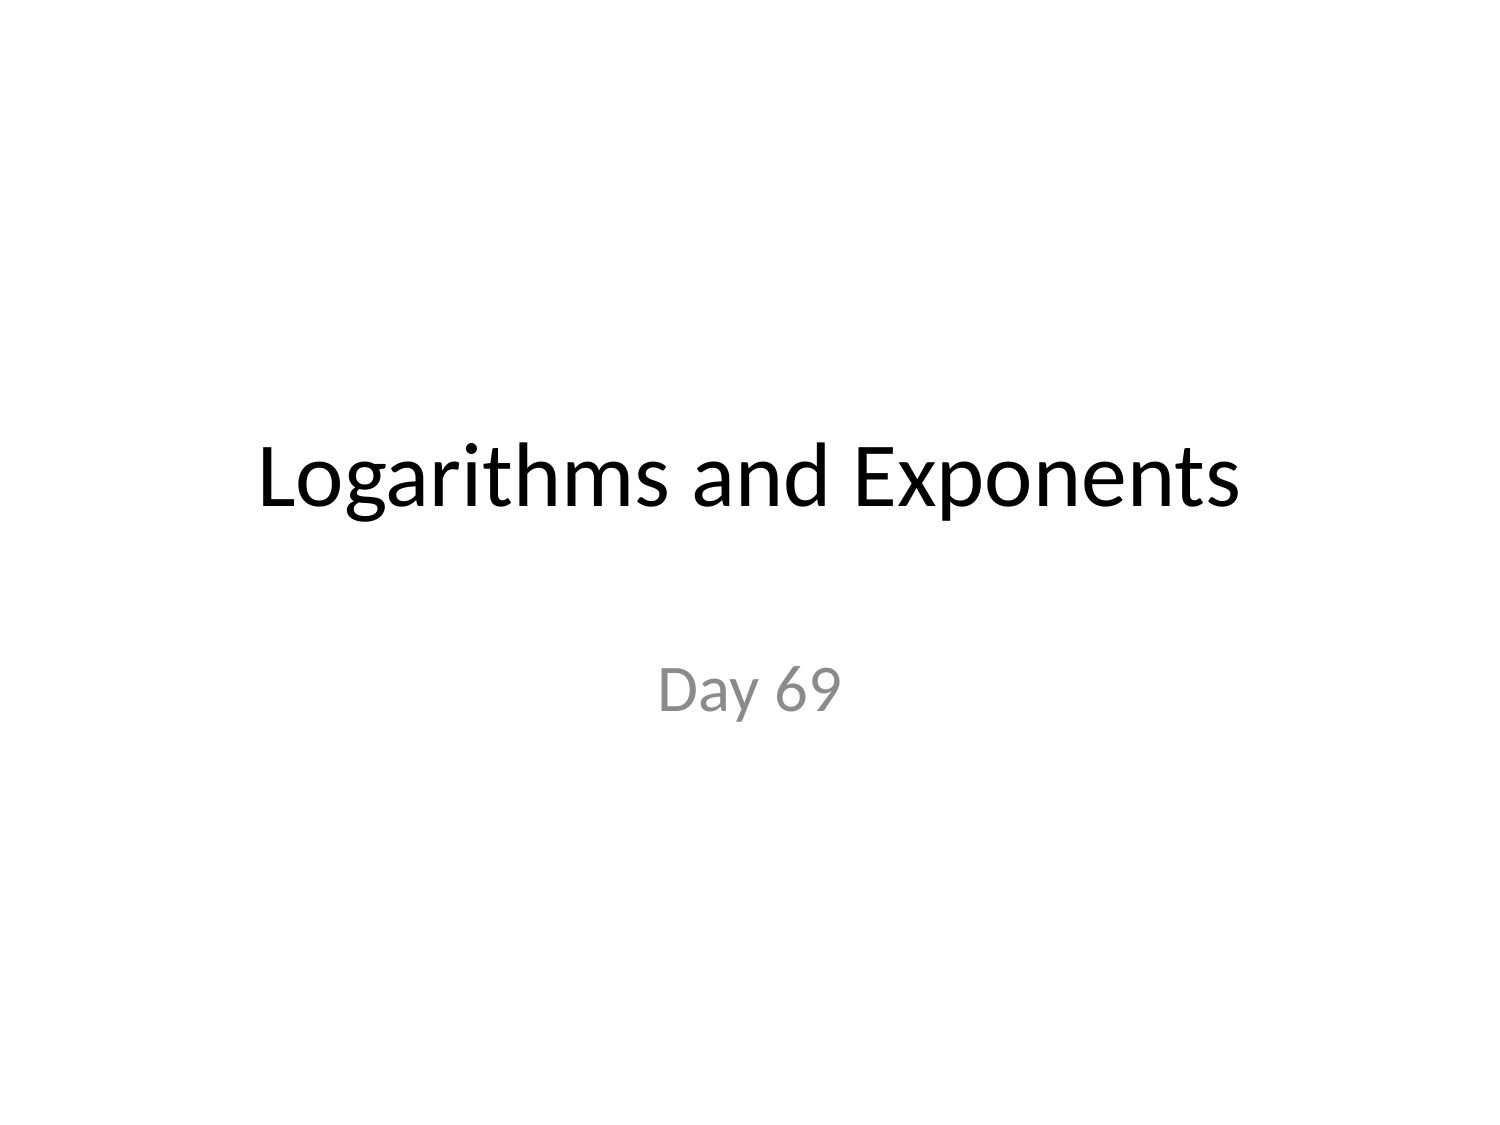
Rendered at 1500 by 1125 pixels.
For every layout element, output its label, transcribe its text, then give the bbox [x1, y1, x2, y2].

title Logarithms and Exponents [112, 349, 1388, 591]
subtitle Day 69 [225, 637, 1275, 925]
